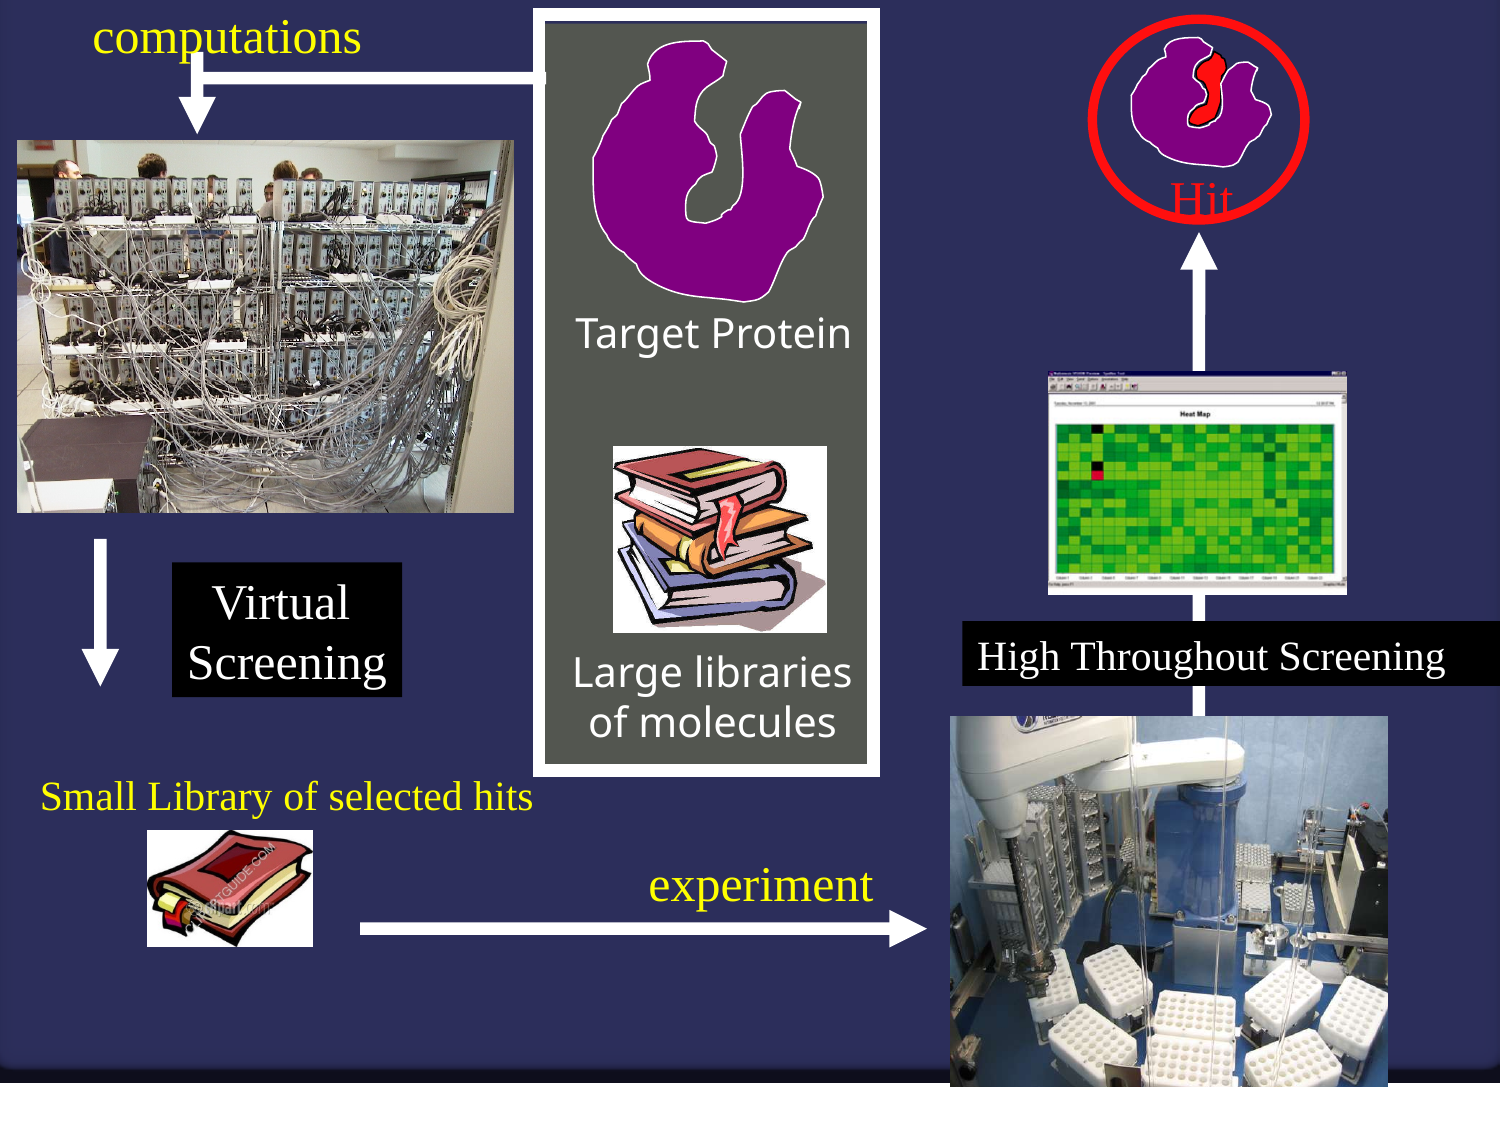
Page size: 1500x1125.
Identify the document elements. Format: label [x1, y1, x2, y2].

picture [0, 0, 1500, 1083]
text_box [950, 18, 1500, 1087]
text_box [17, 0, 551, 947]
